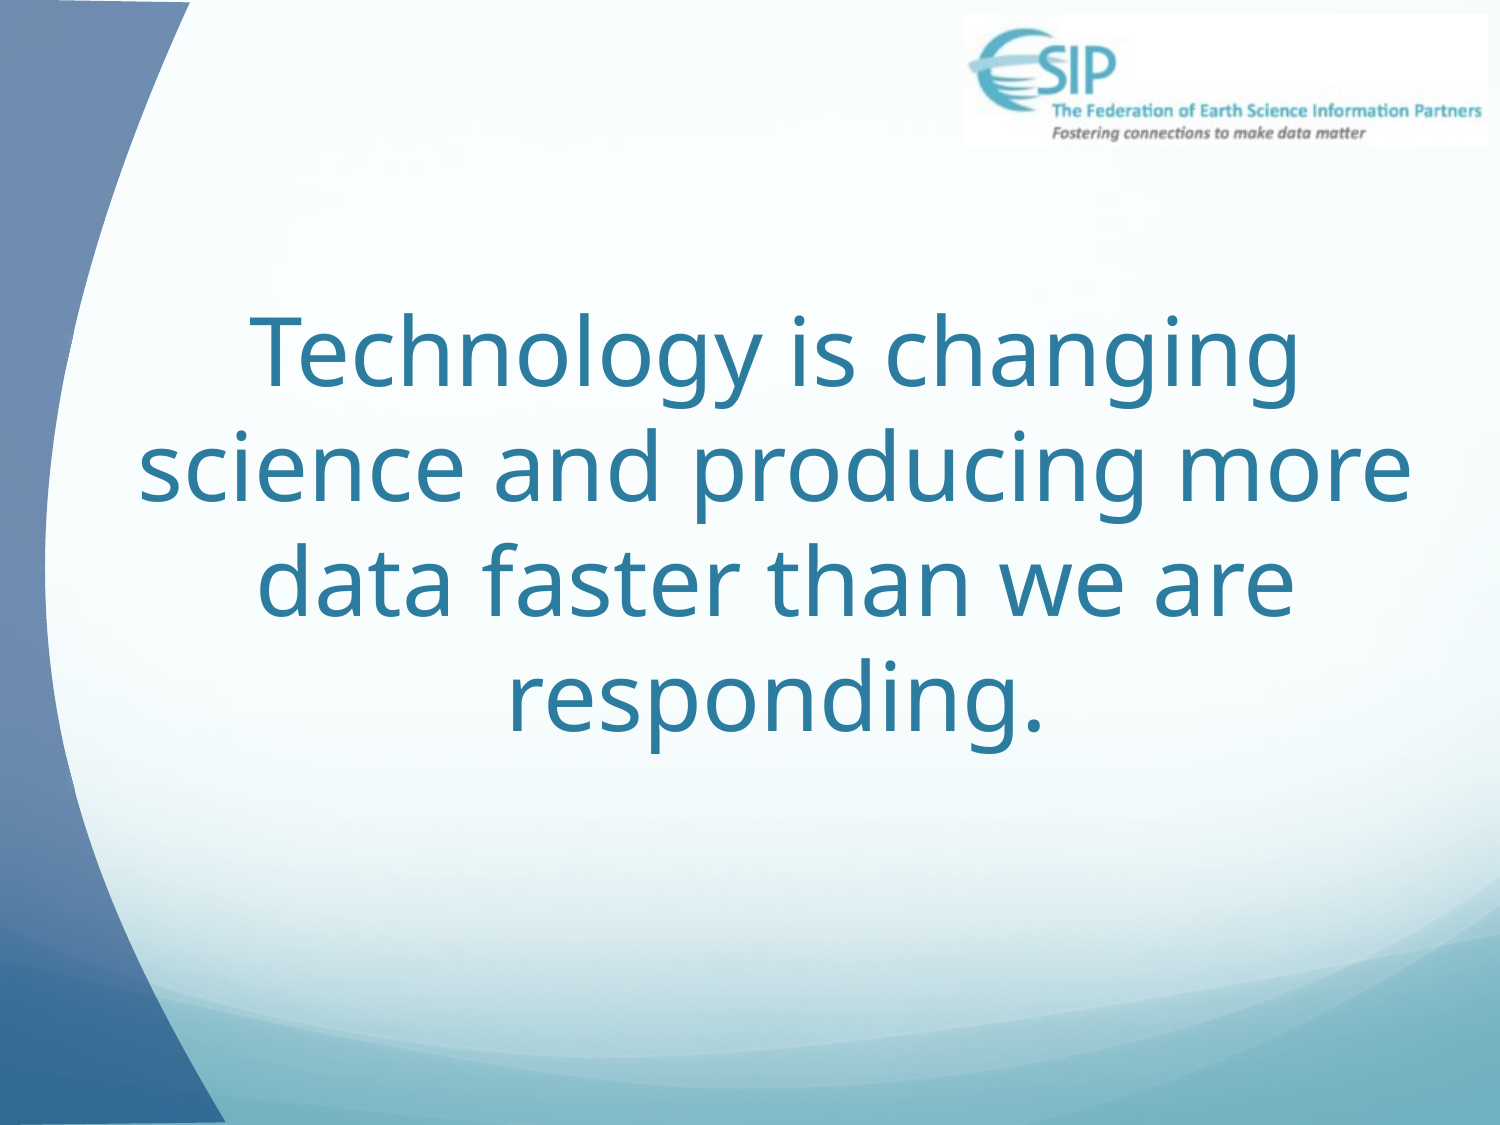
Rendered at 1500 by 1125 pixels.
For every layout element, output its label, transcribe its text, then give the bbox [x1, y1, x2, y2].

text_box [0, 0, 226, 1125]
title Technology is changing science and producing more data faster than we are responding. [117, 259, 1437, 759]
picture [962, 14, 1489, 148]
